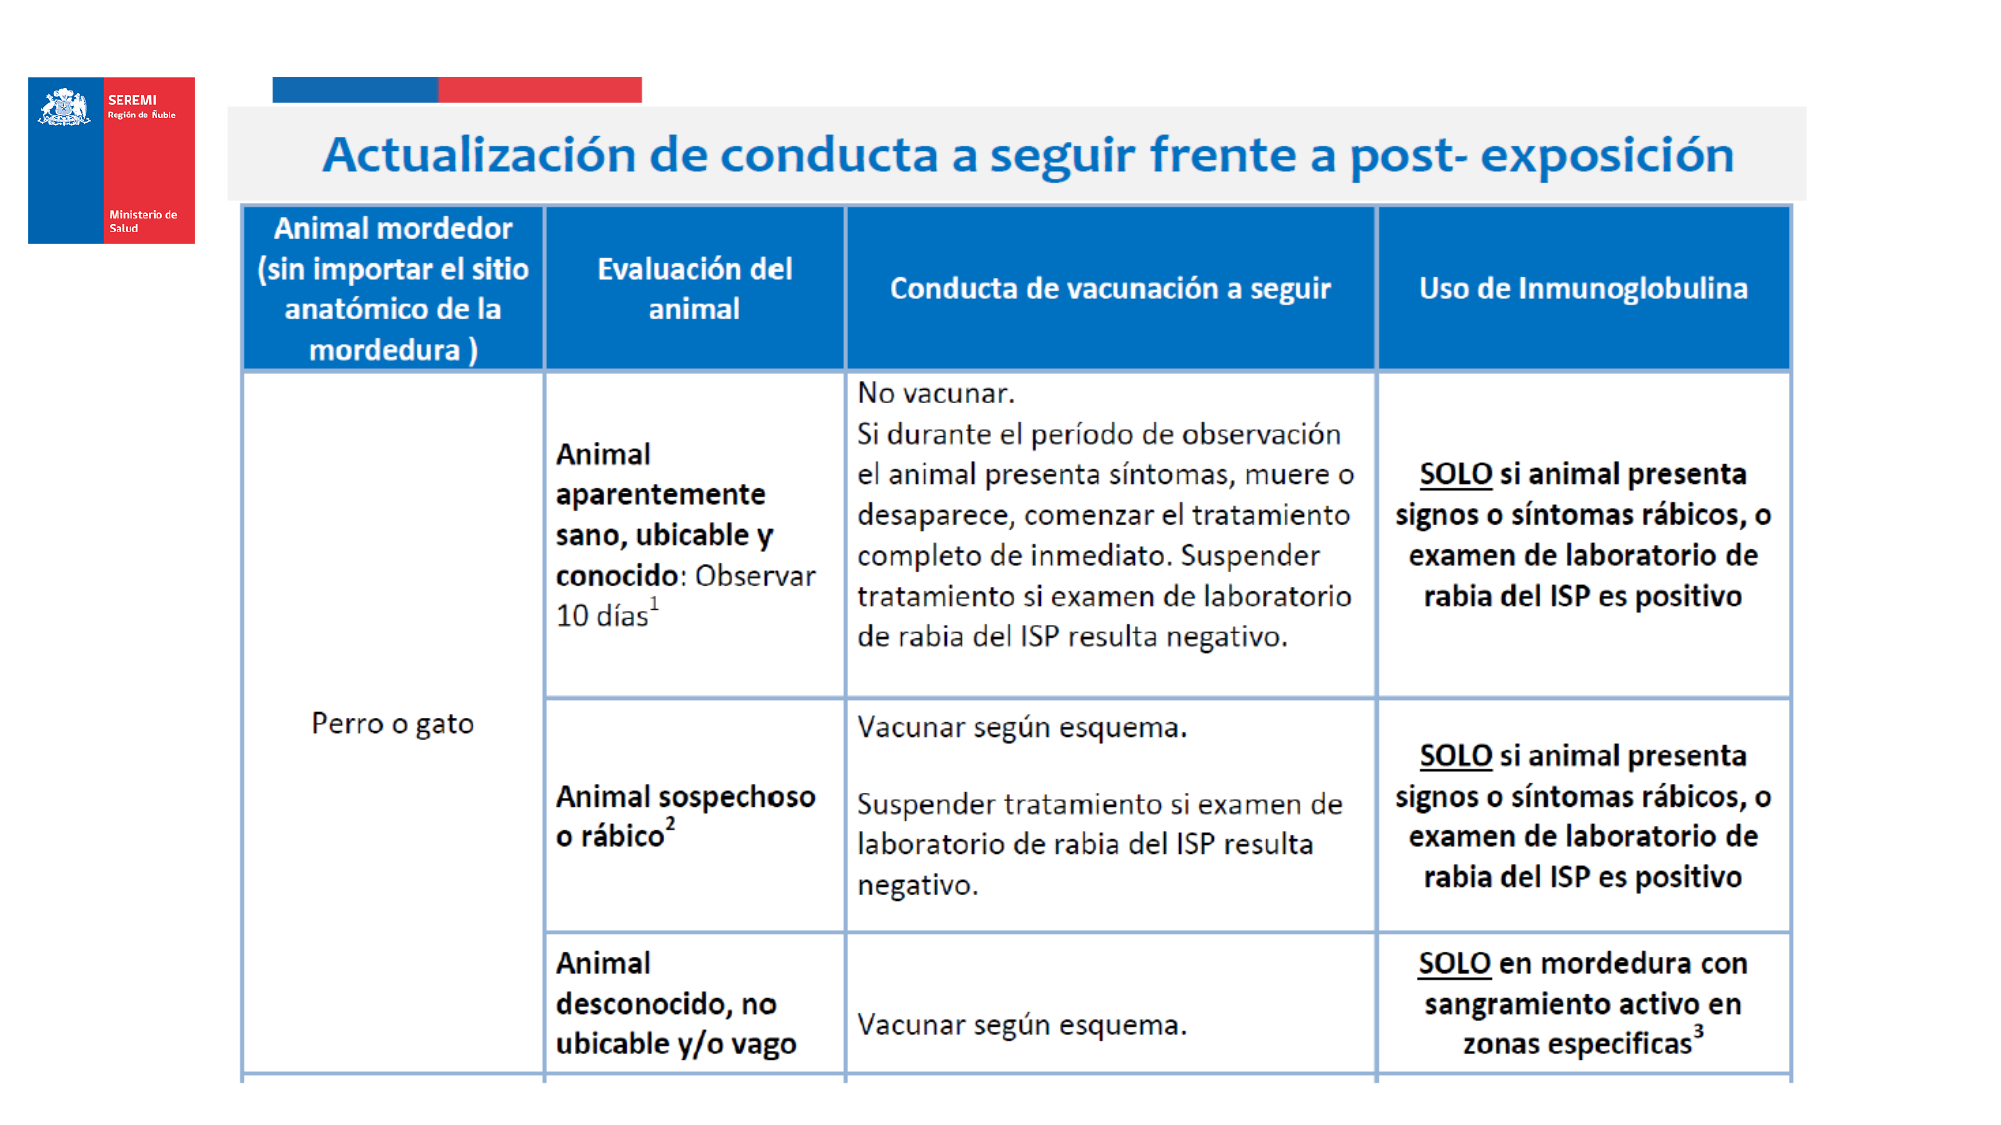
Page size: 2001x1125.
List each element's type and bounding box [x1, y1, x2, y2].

picture [28, 77, 195, 244]
picture [227, 77, 1807, 1092]
